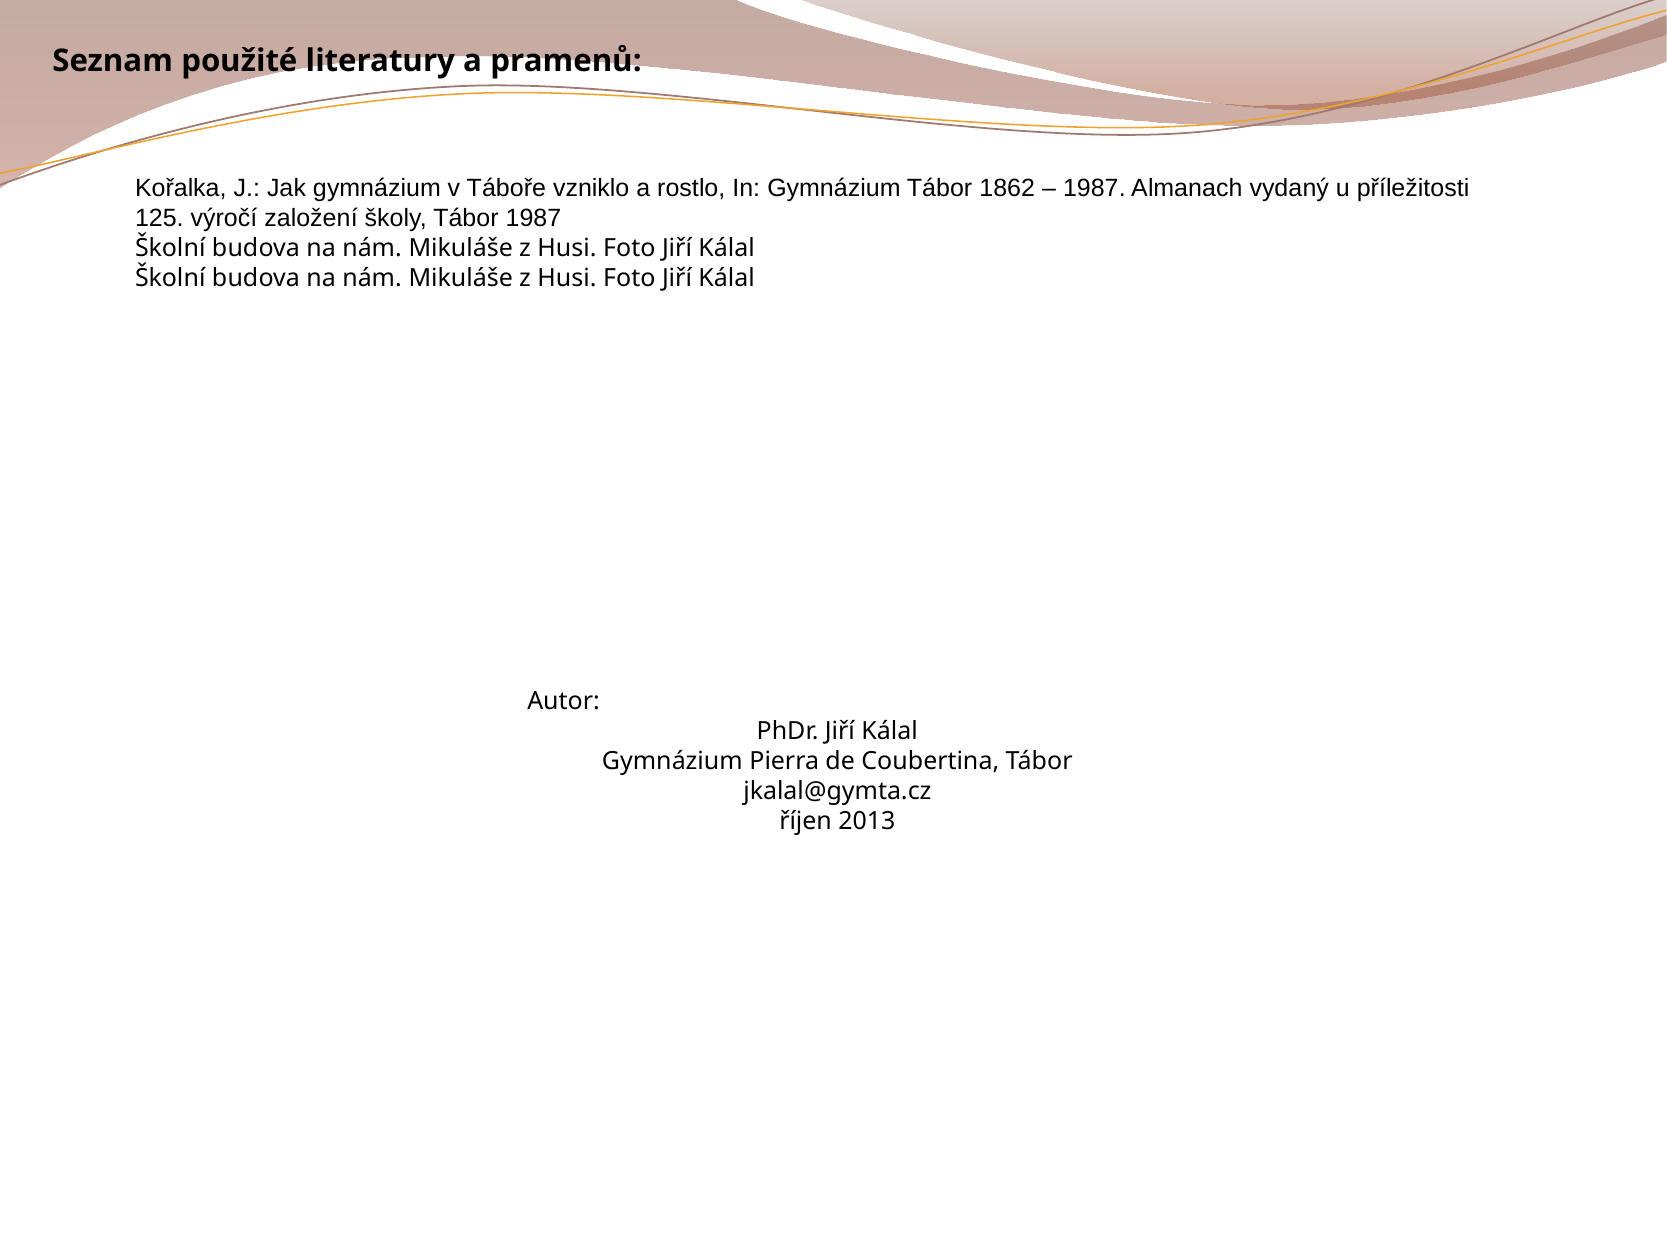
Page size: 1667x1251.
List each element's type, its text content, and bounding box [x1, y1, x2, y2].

text_box Kořalka, J.: Jak gymnázium v Táboře vzniklo a rostlo, In: Gymnázium Tábor 1862 – 1987. Almanach vydaný u příležitosti 125. výročí založení školy, Tábor 1987 Školní budova na nám. Mikuláše z Husi. Foto Jiří Kálal Školní budova na nám. Mikuláše z Husi. Foto Jiří Kálal [120, 164, 1513, 329]
text_box Autor: PhDr. Jiří Kálal Gymnázium Pierra de Coubertina, Tábor jkalal@gymta.cz říjen 2013 [512, 677, 1163, 842]
text_box Seznam použité literatury a pramenů: [37, 33, 846, 86]
